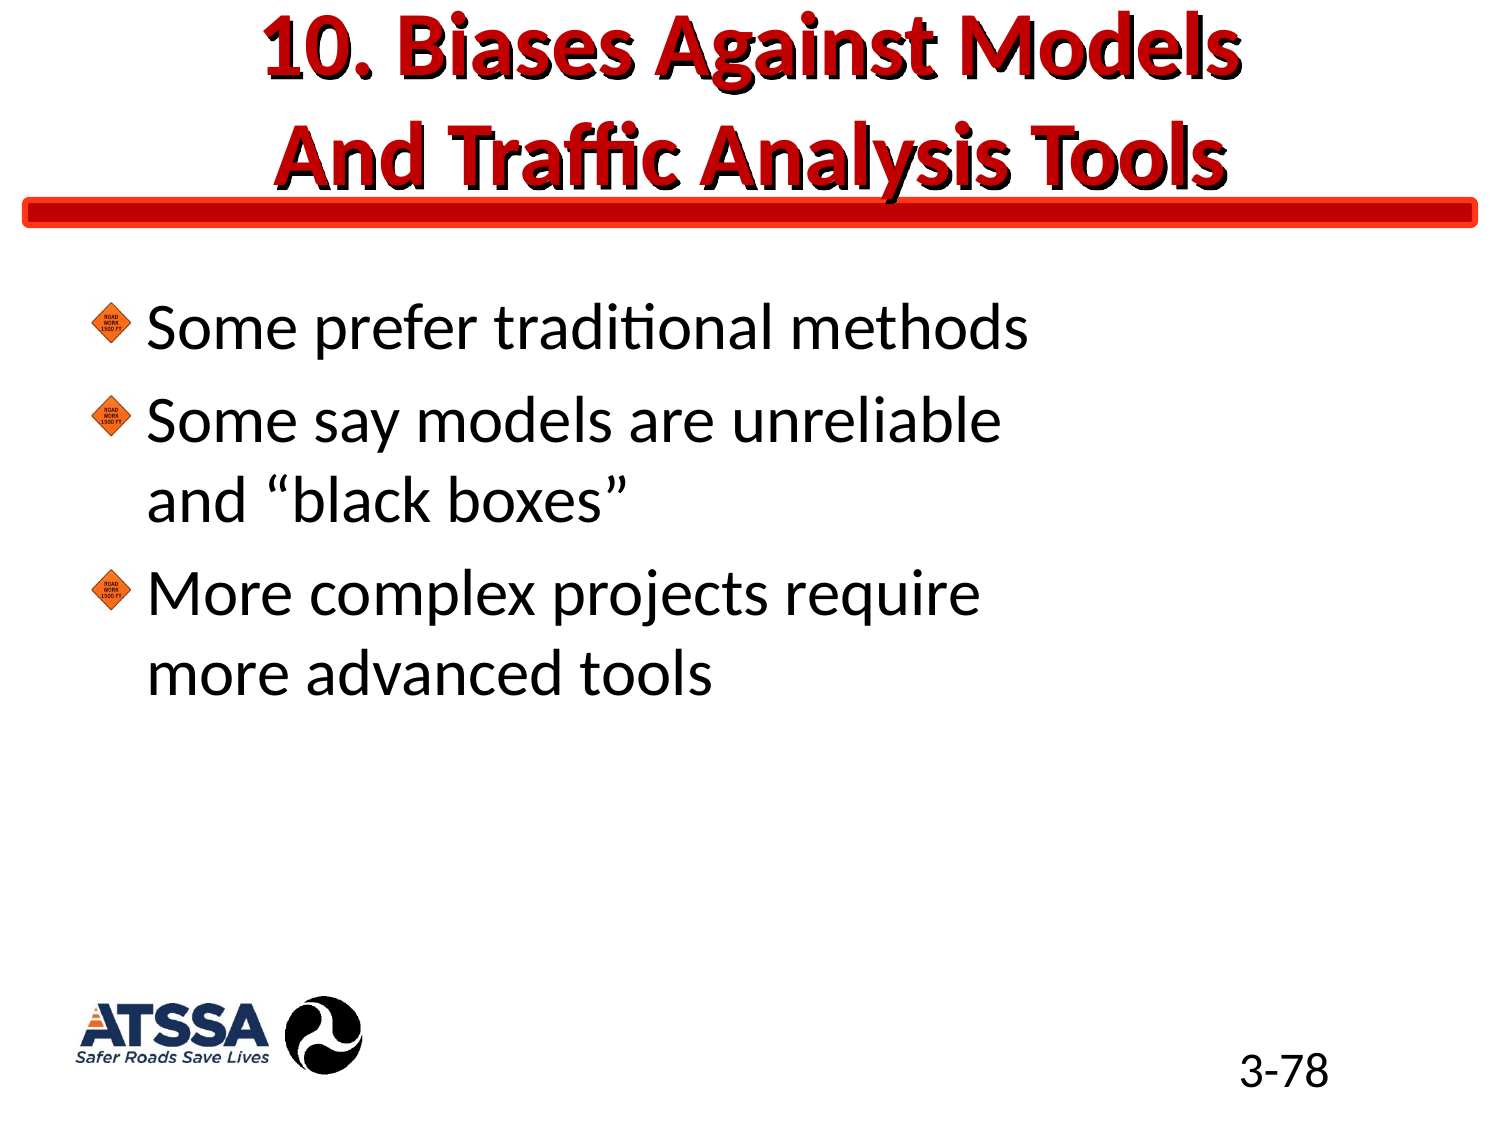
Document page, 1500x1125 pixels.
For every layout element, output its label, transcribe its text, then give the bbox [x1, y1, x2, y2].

picture [90, 568, 132, 611]
title 10. Biases Against Models And Traffic Analysis Tools [0, 0, 1500, 188]
picture [75, 1003, 269, 1063]
picture [90, 394, 132, 437]
picture [276, 989, 370, 1077]
list Some prefer traditional methods Some say models are unreliable and “black boxes” More complex projects require more advanced tools [74, 274, 1088, 988]
picture [90, 301, 132, 344]
